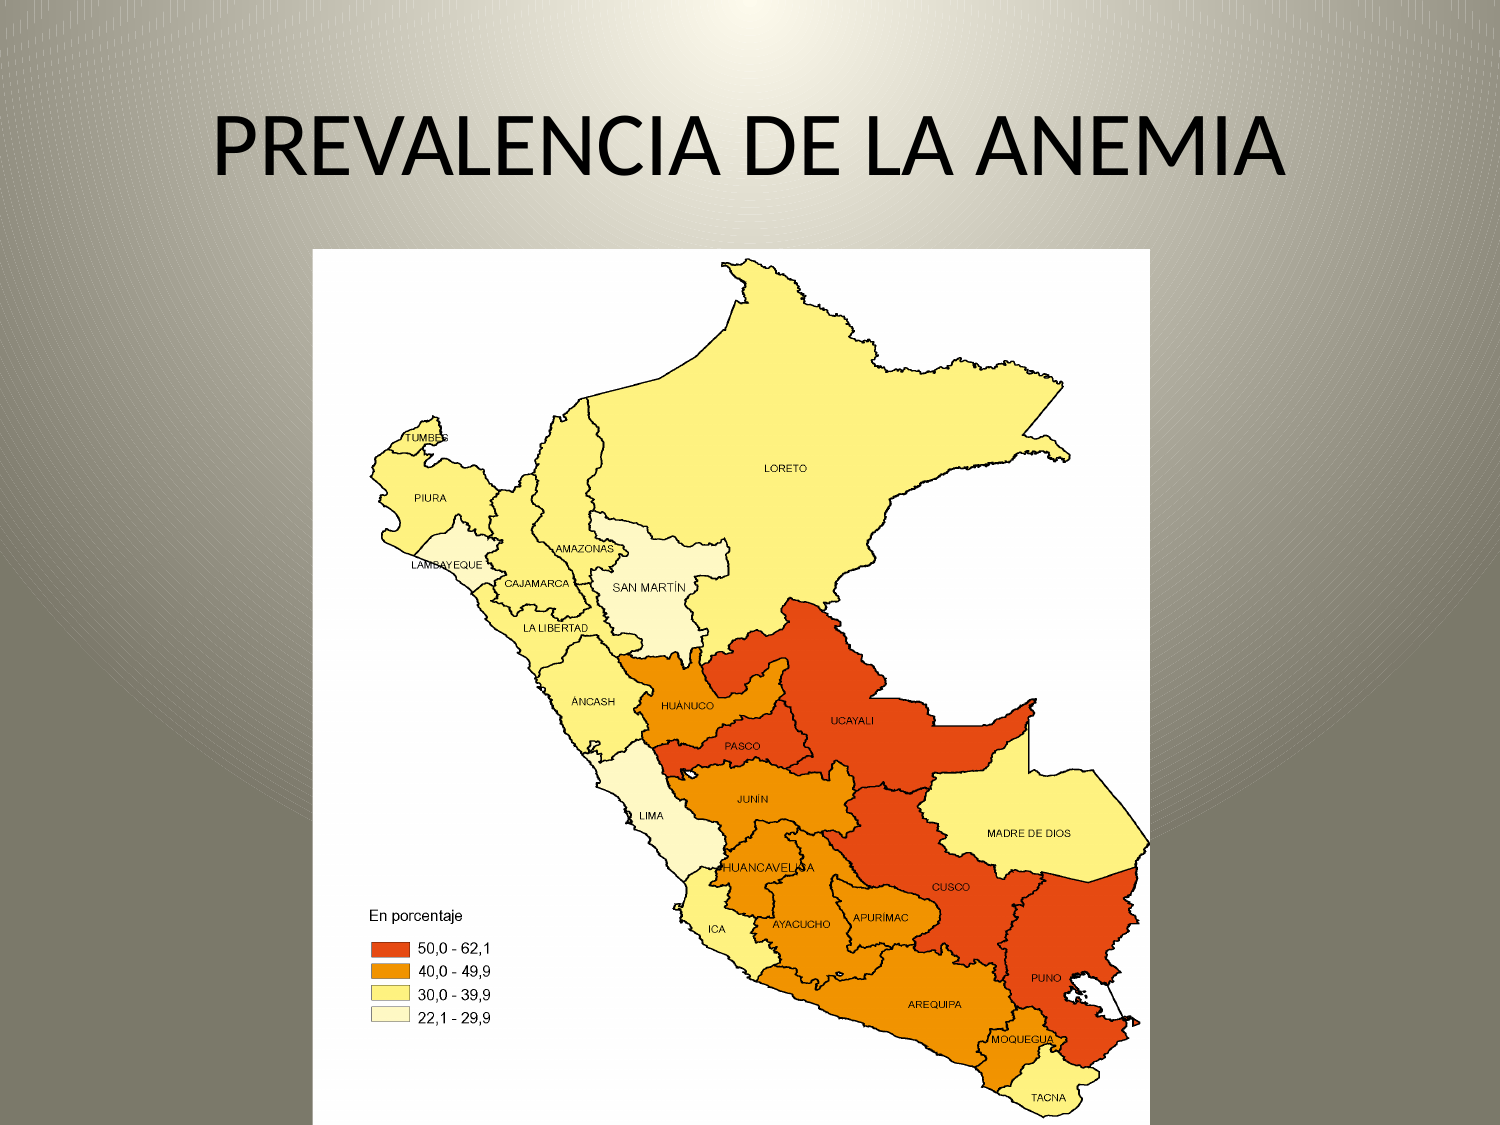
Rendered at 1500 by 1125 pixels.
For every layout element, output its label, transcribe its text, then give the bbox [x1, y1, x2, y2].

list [312, 249, 1151, 1125]
title PREVALENCIA DE LA ANEMIA [75, 45, 1425, 233]
